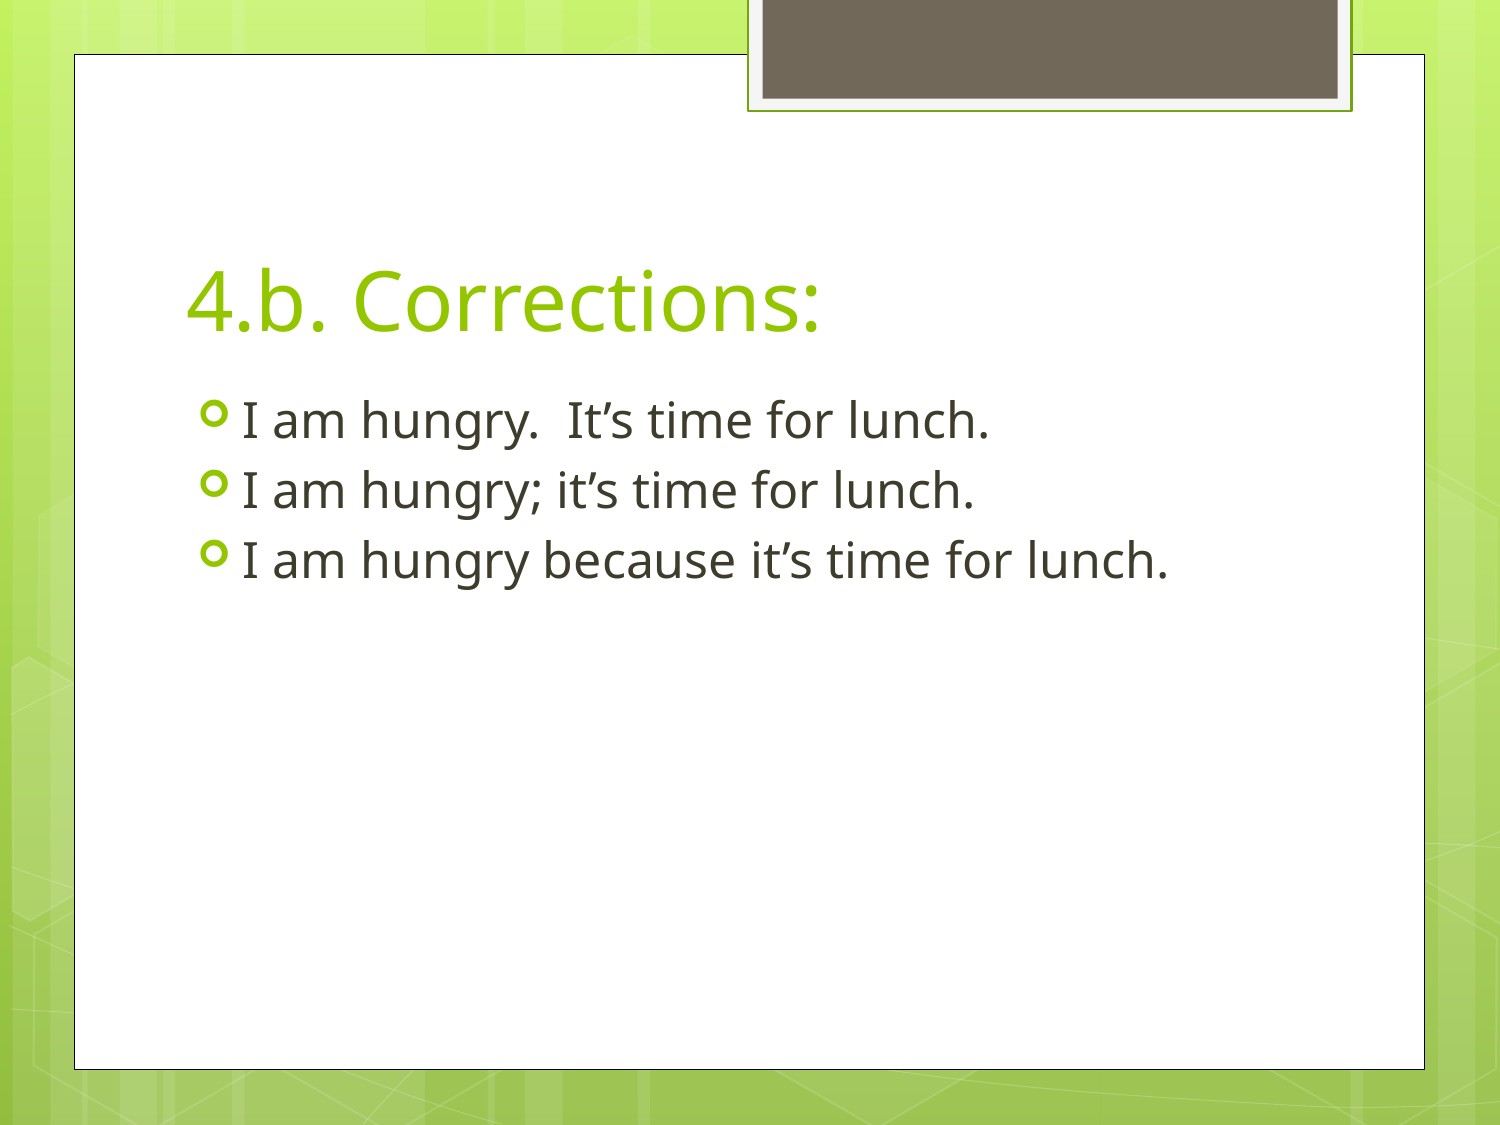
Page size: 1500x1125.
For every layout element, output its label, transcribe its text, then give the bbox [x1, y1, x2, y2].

title 4.b. Corrections: [171, 168, 1324, 357]
list I am hungry. It’s time for lunch. I am hungry; it’s time for lunch. I am hungry because it’s time for lunch. [171, 381, 1283, 957]
